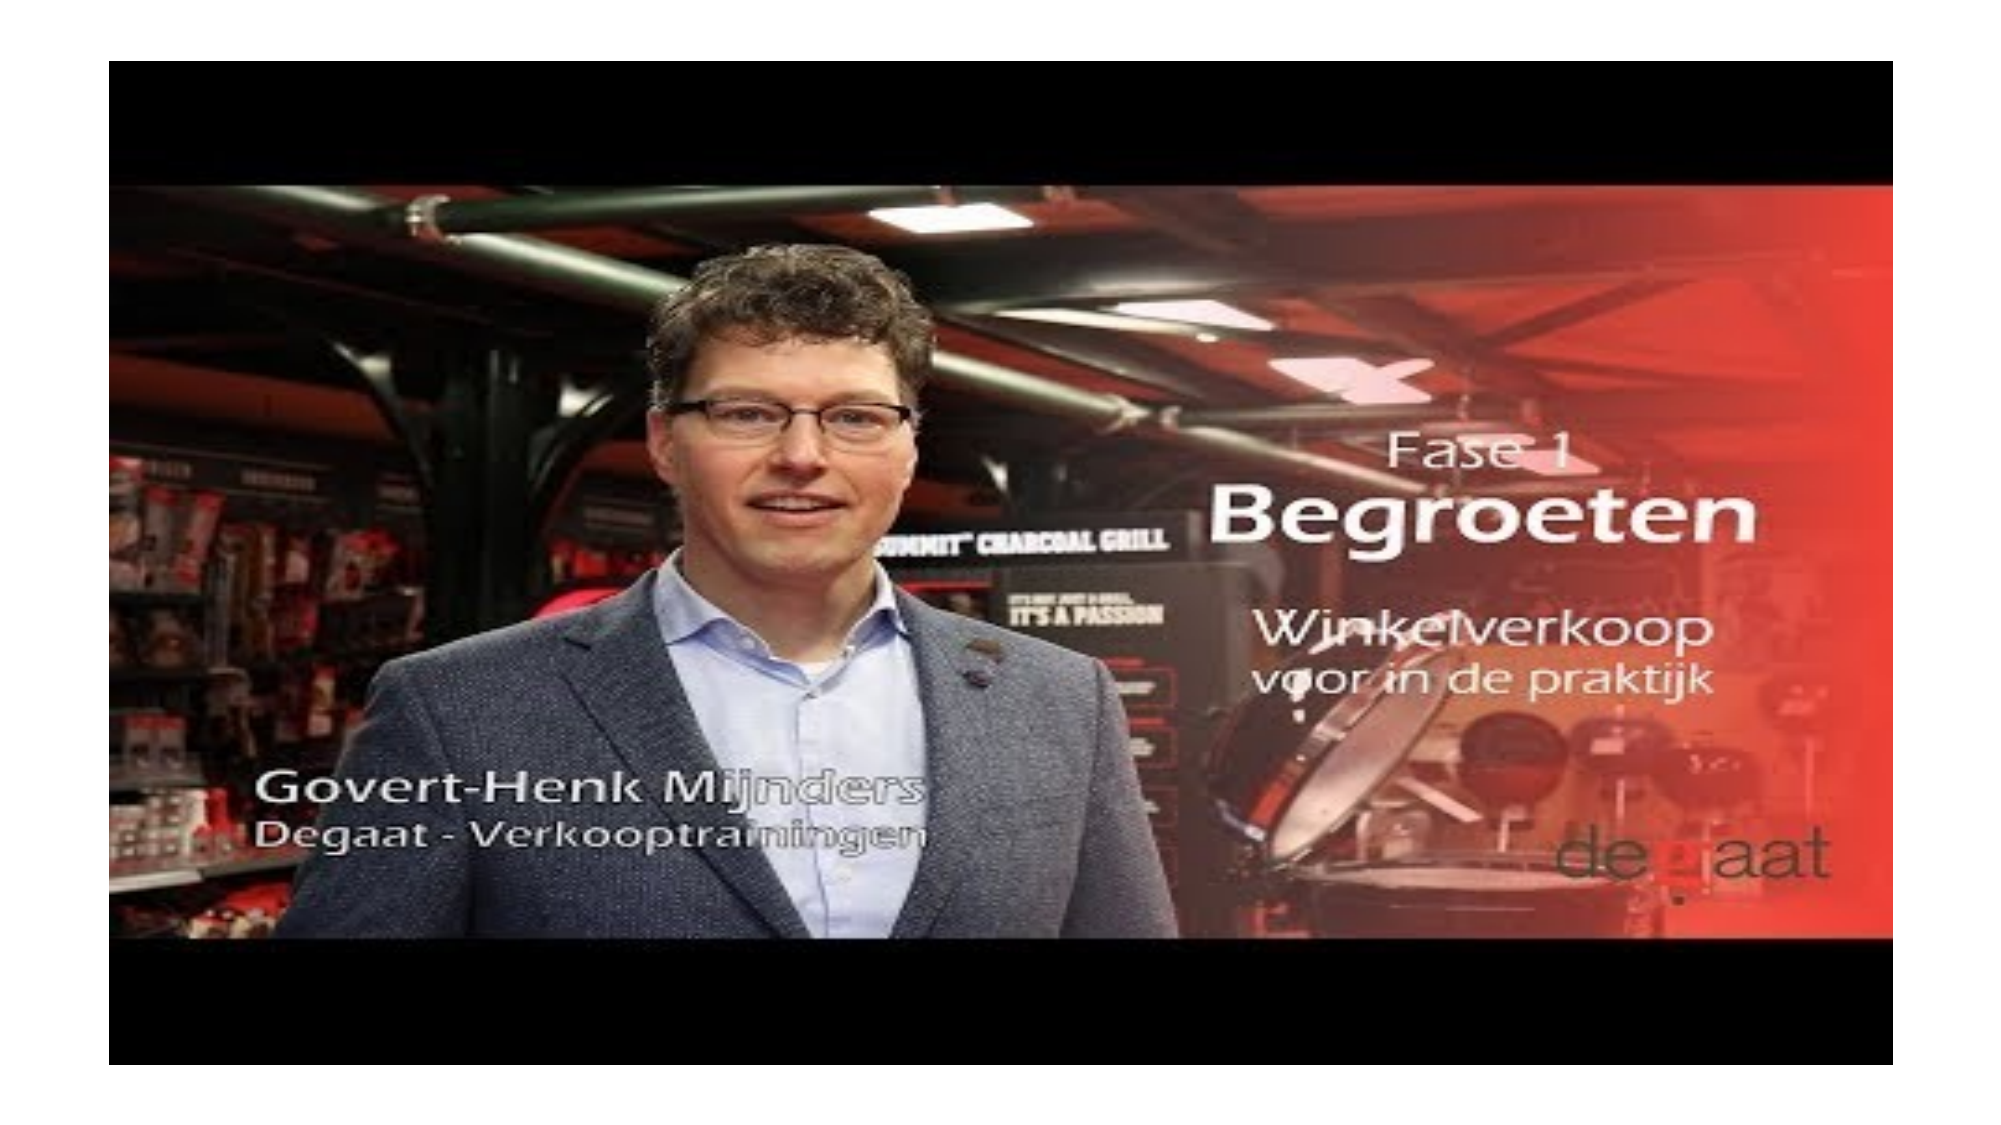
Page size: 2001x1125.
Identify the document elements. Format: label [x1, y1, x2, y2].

text_box [108, 60, 1894, 1066]
